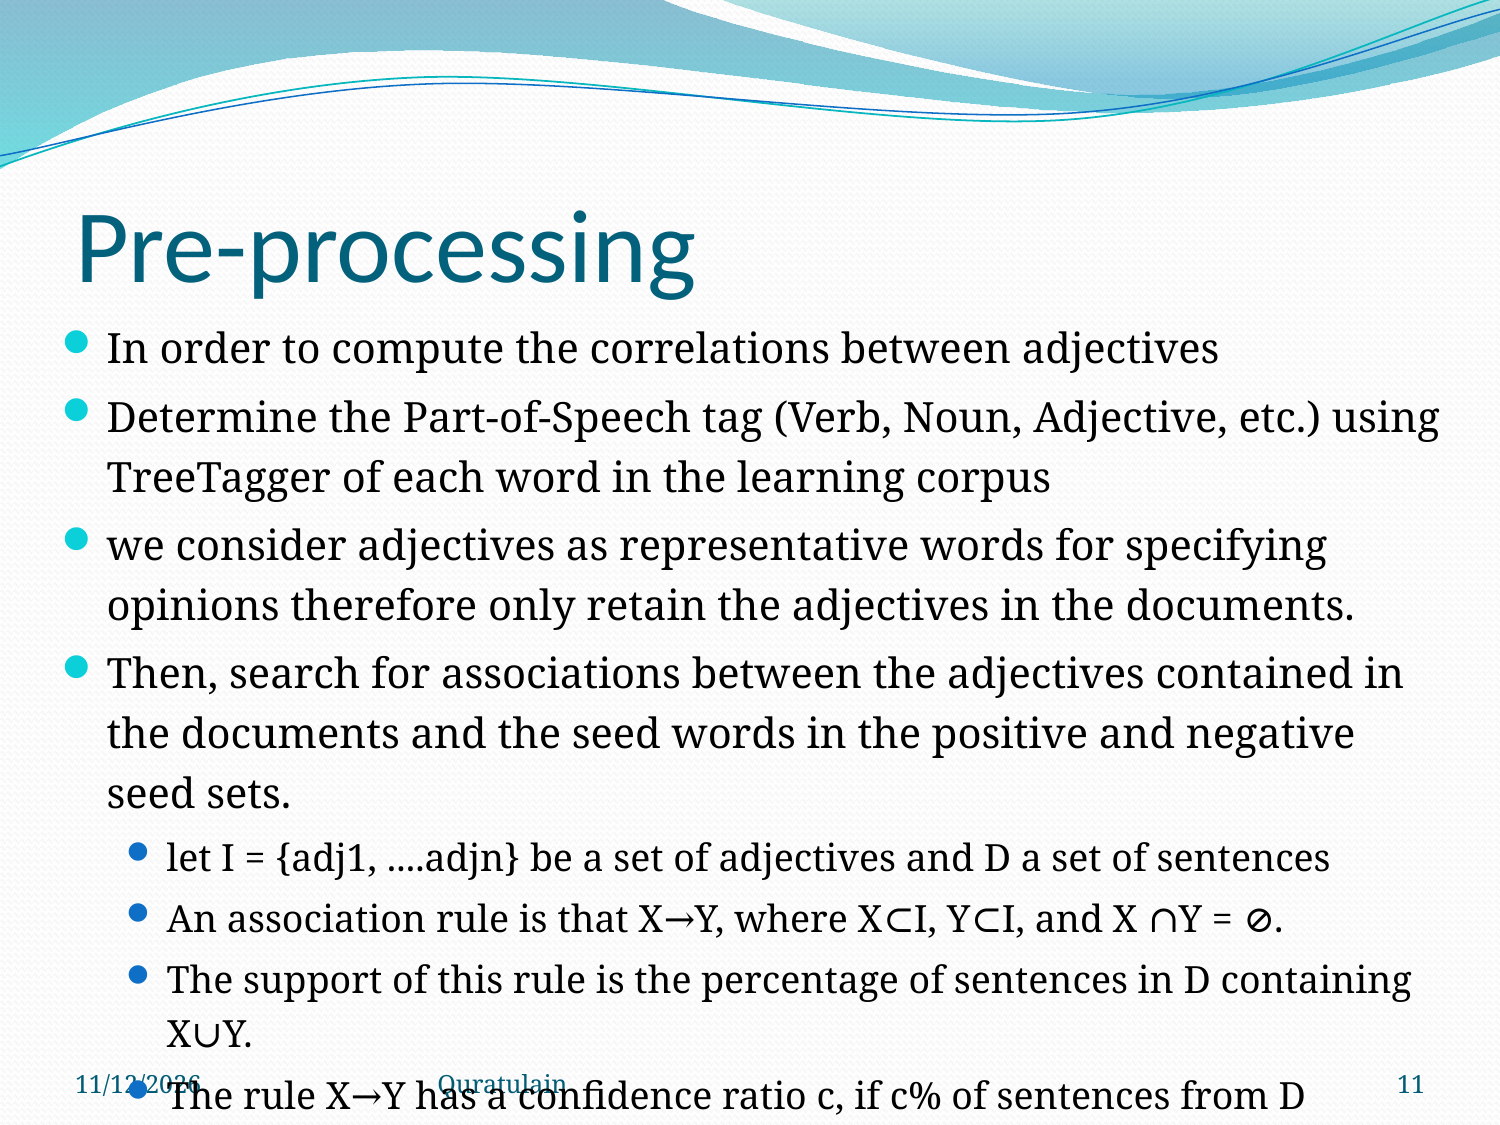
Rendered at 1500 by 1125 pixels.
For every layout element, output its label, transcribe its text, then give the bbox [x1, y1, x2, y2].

footer Quratulain [437, 1042, 988, 1103]
list In order to compute the correlations between adjectives Determine the Part-of-Speech tag (Verb, Noun, Adjective, etc.) using TreeTagger of each word in the learning corpus we consider adjectives as representative words for specifying opinions therefore only retain the adjectives in the documents. Then, search for associations between the adjectives contained in the documents and the seed words in the positive and negative seed sets. let I = {adj1, ....adjn} be a set of adjectives and D a set of sentences An association rule is that X→Y, where X⊂I, Y⊂I, and X ∩Y = ⊘. The support of this rule is the percentage of sentences in D containing X∪Y. The rule X→Y has a confidence ratio c, if c% of sentences from D containing X also contain Y [46, 304, 1465, 1067]
slide_number 11 [1299, 1042, 1425, 1103]
title Pre-processing [75, 115, 1425, 303]
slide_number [75, 1042, 425, 1103]
